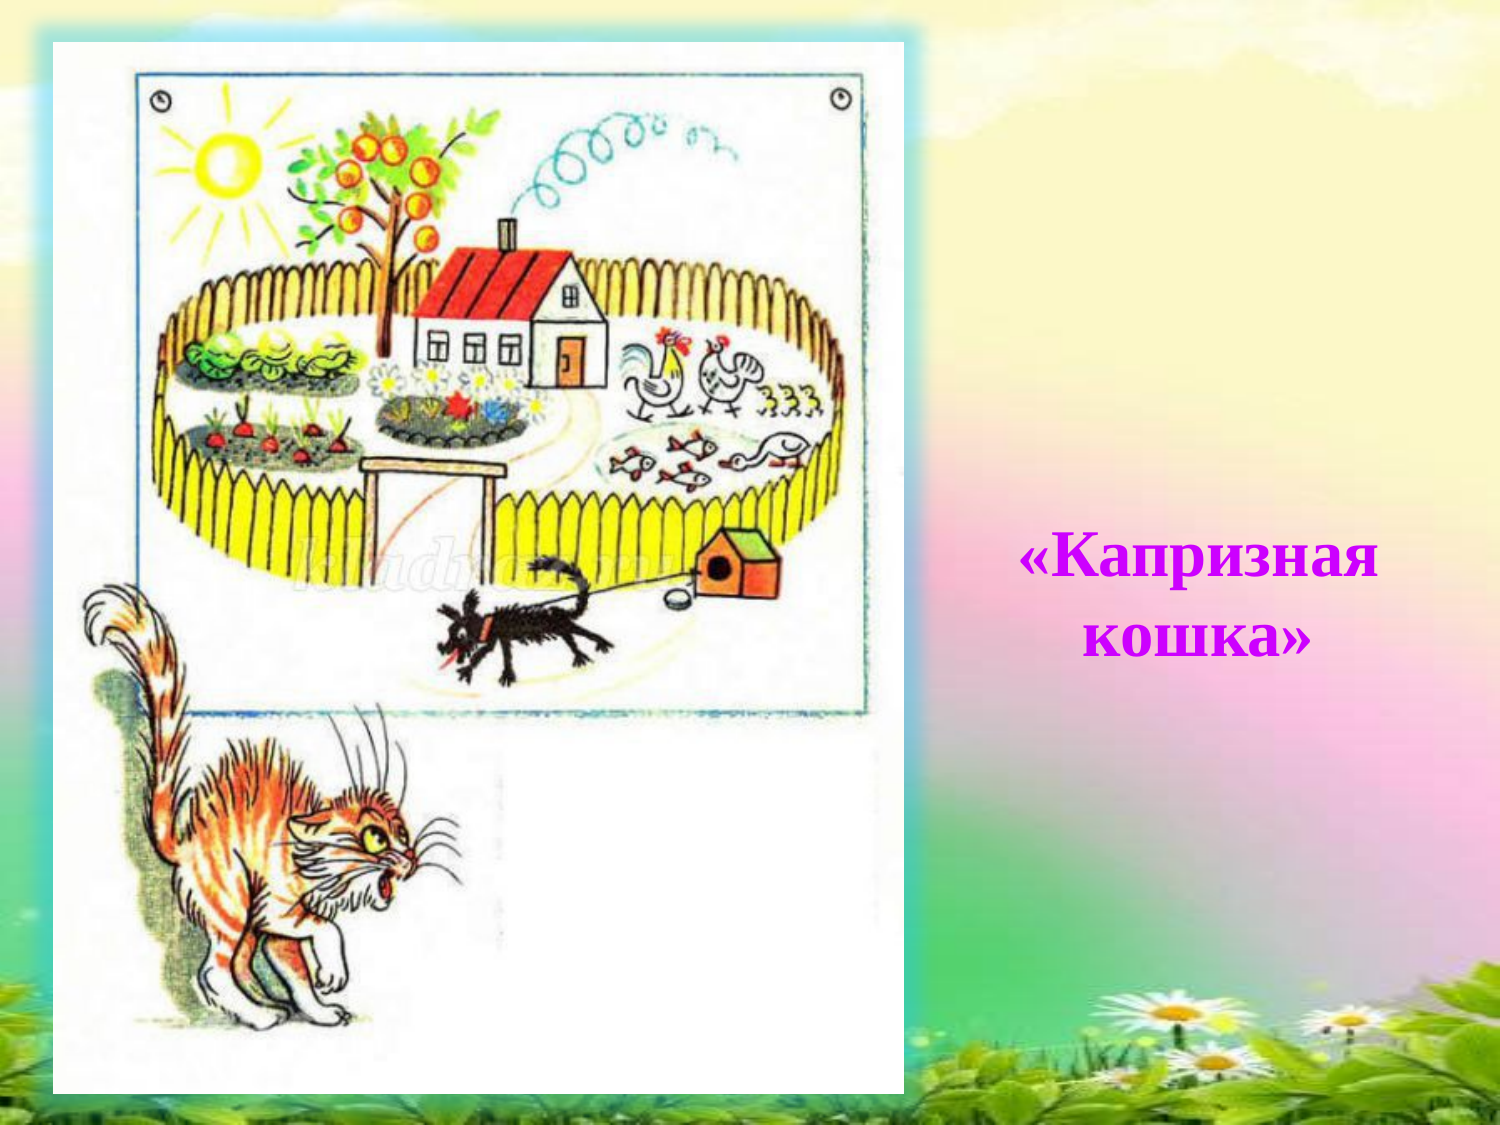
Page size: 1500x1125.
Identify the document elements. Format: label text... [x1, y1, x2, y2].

text_box «Капризная кошка» [927, 502, 1471, 678]
picture [0, 0, 1500, 1125]
